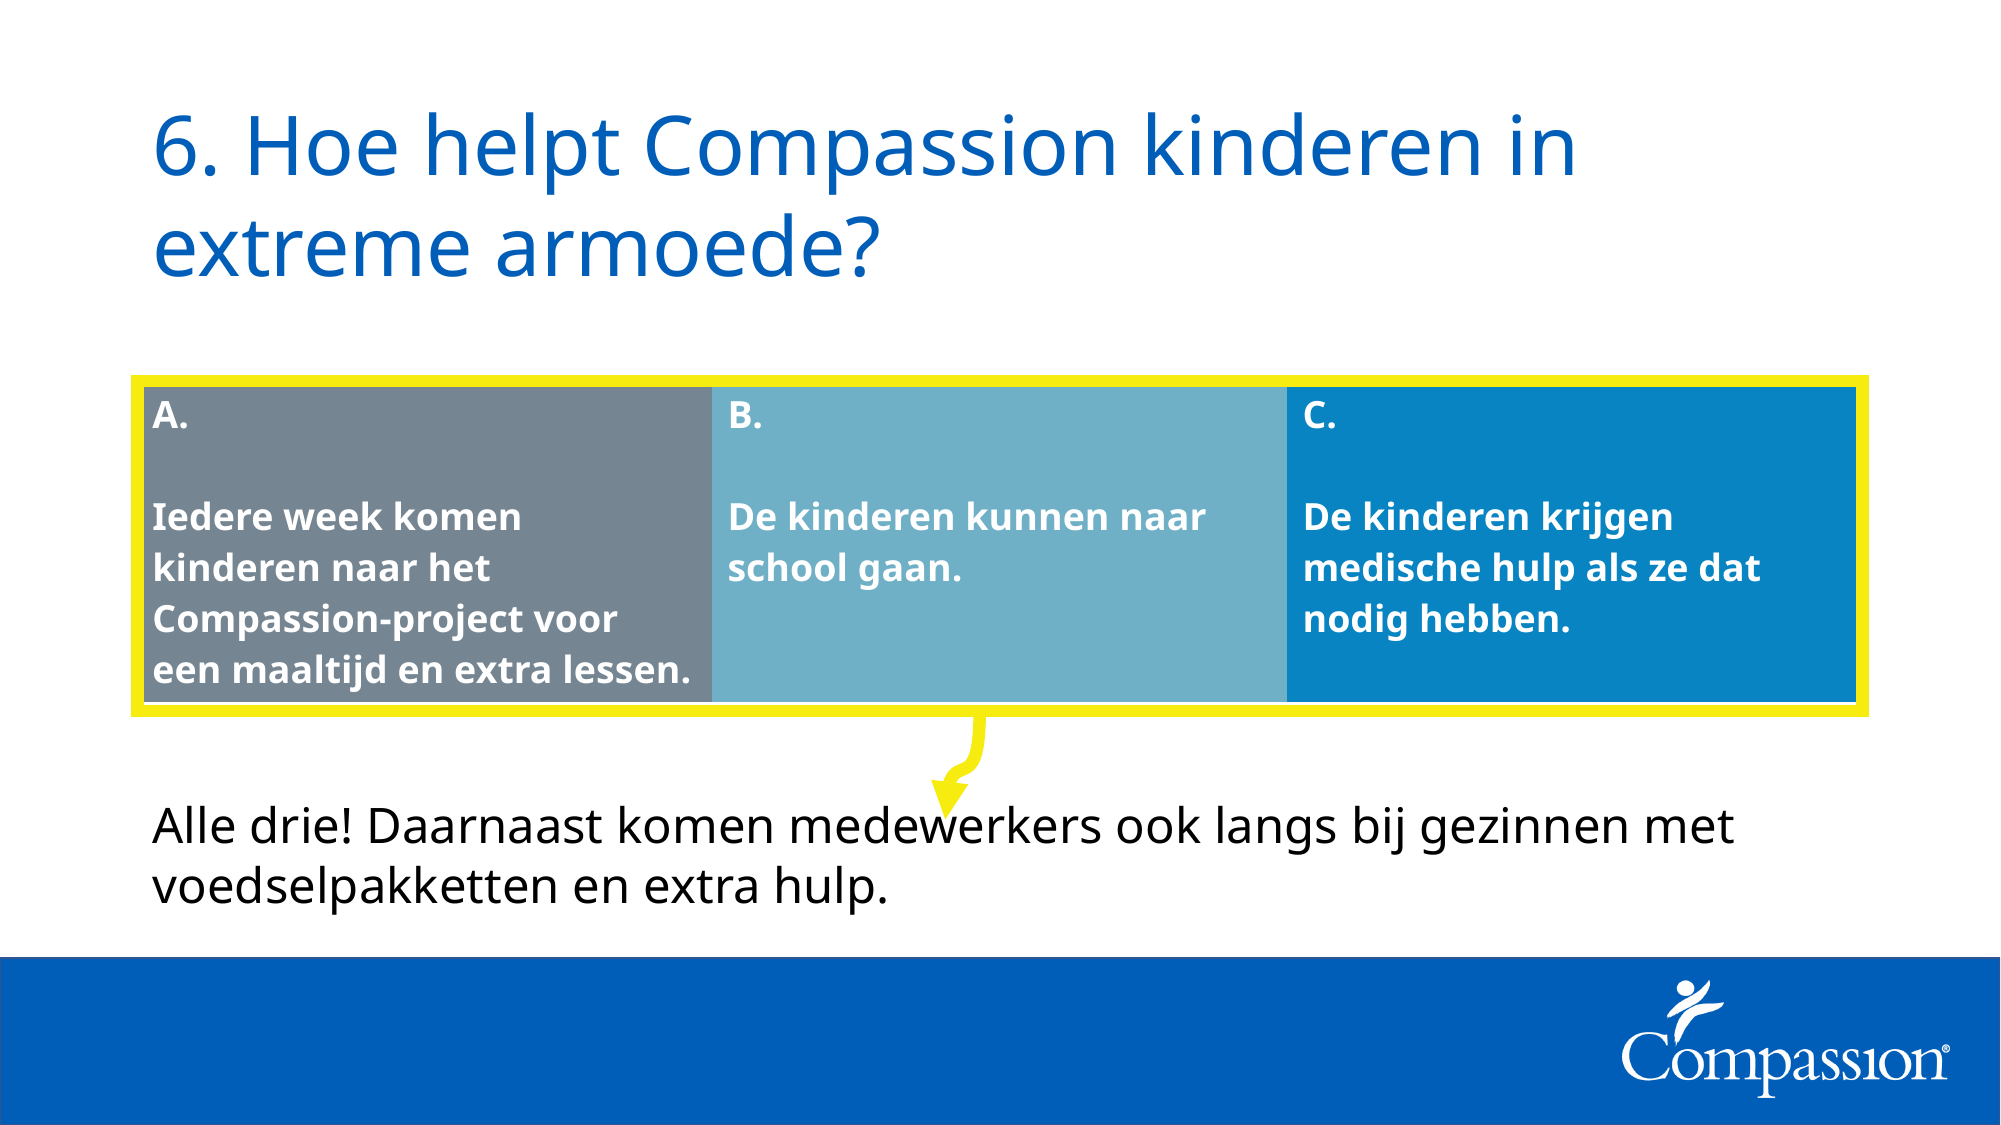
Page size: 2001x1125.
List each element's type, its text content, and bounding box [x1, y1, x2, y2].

text_box Alle drie! Daarnaast komen medewerkers ook langs bij gezinnen met voedselpakketten en extra hulp. [137, 787, 1889, 924]
picture [1622, 980, 1950, 1098]
text_box [136, 380, 1863, 712]
title 6. Hoe helpt Compassion kinderen in extreme armoede? [137, 87, 1863, 305]
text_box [908, 748, 1017, 783]
